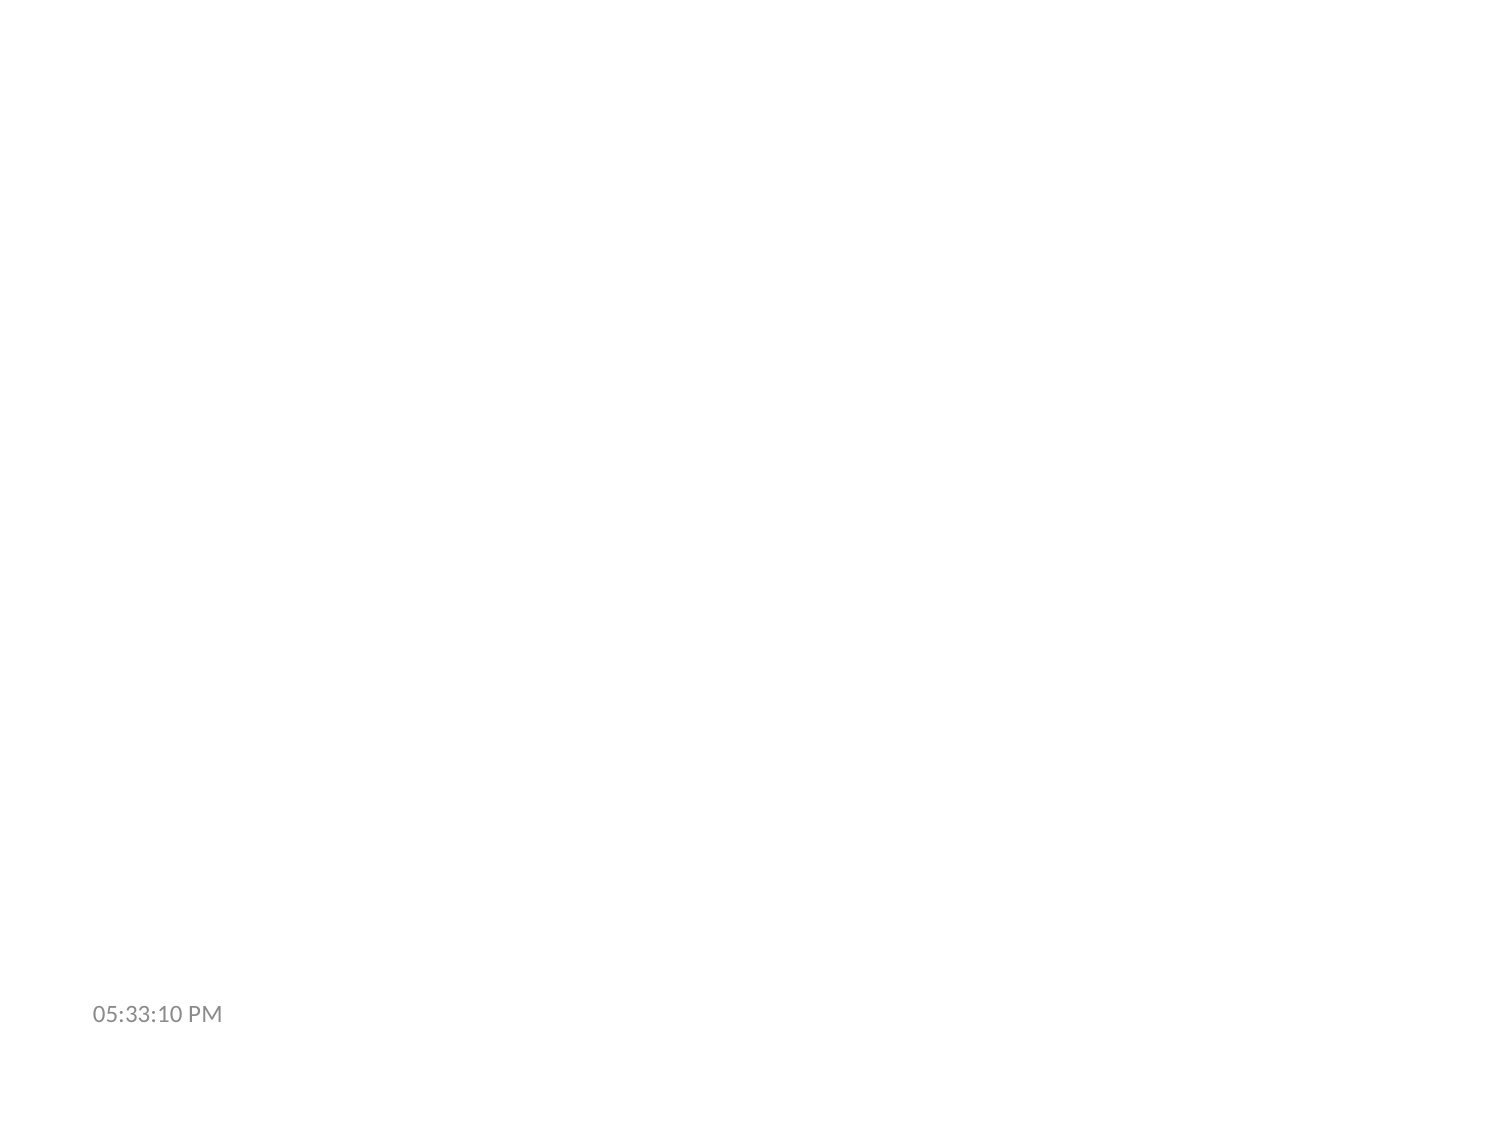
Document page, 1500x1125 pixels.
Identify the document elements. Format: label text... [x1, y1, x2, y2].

text_box 3:35:09 PM [77, 982, 428, 1043]
